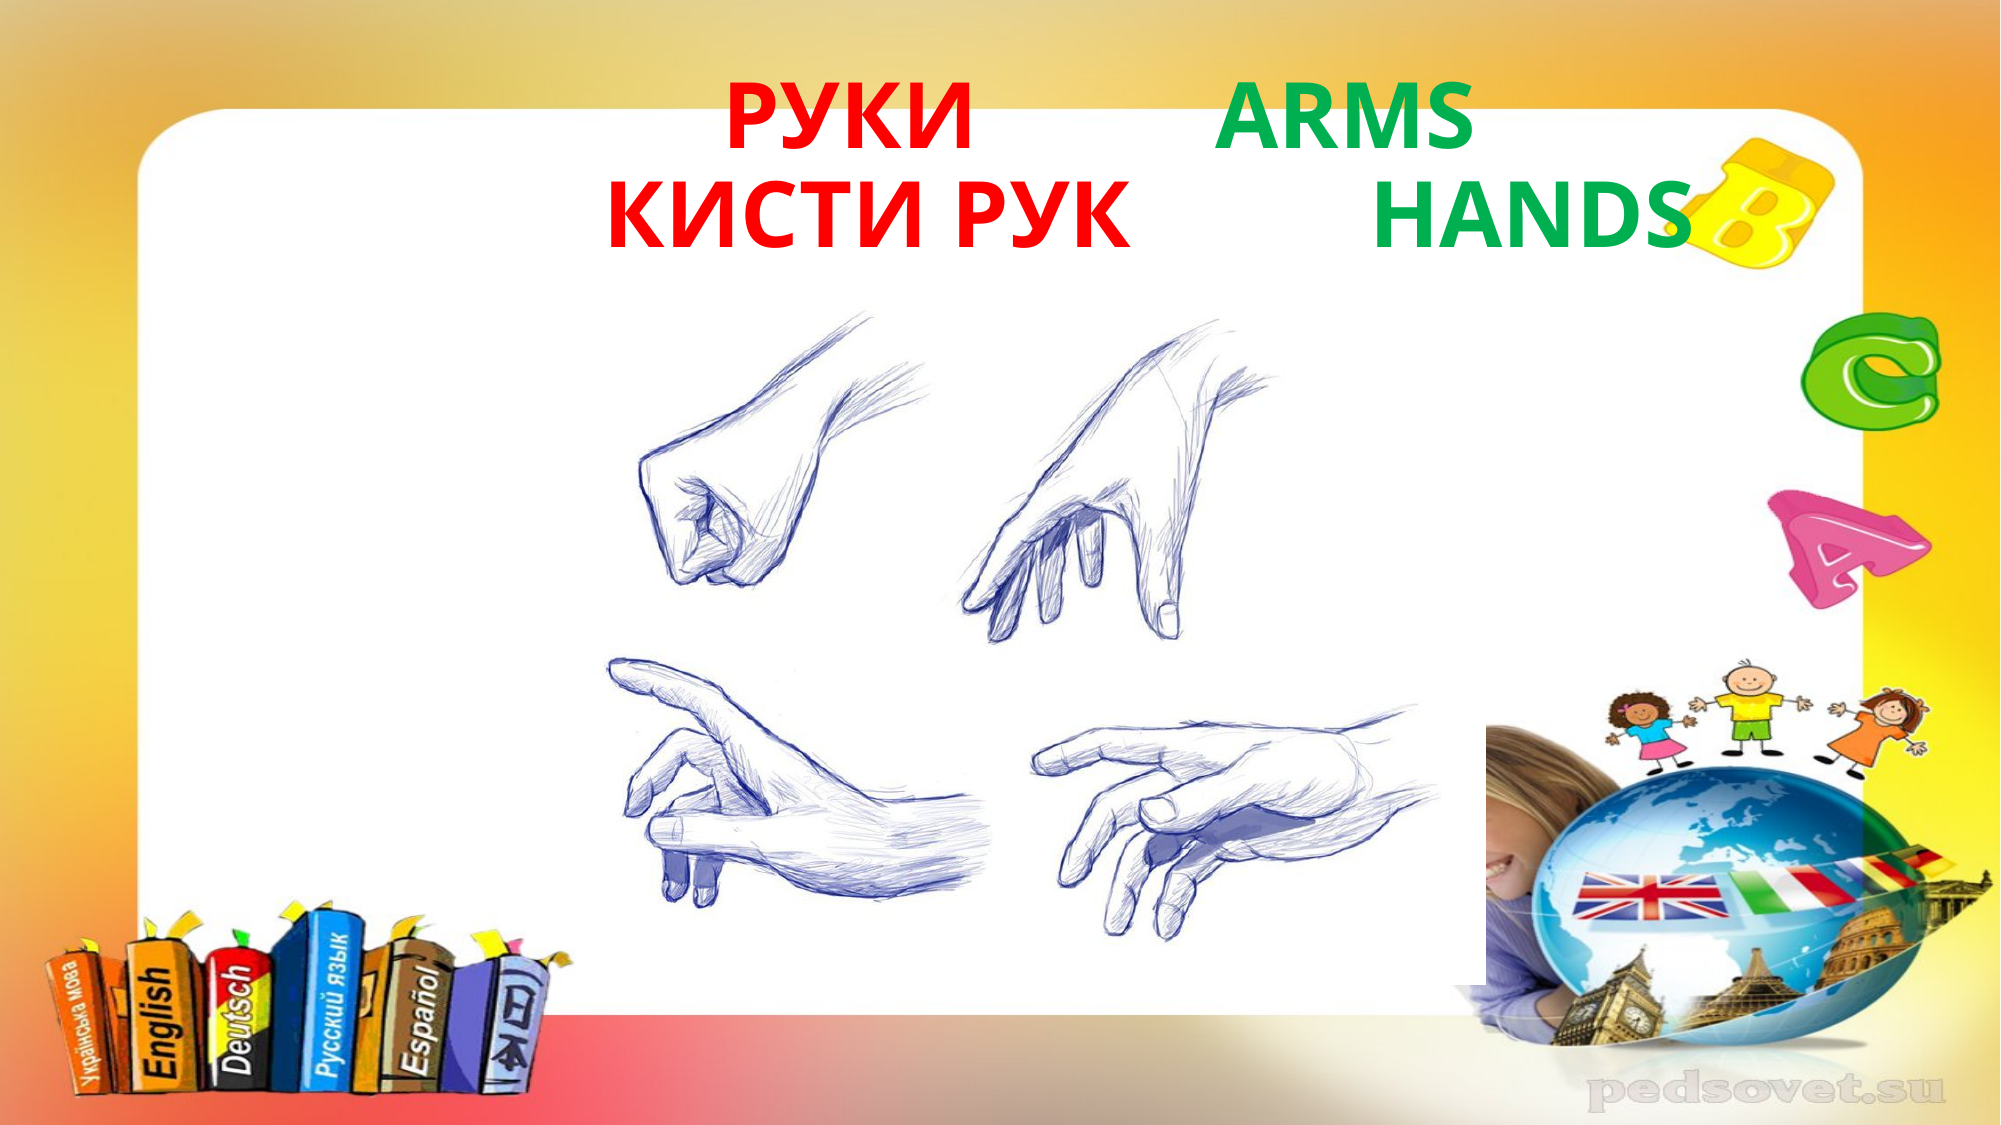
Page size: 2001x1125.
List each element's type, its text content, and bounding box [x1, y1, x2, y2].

picture [0, 0, 2001, 1125]
title РУКИ ARMS КИСТИ РУК HANDS [137, 59, 1863, 278]
